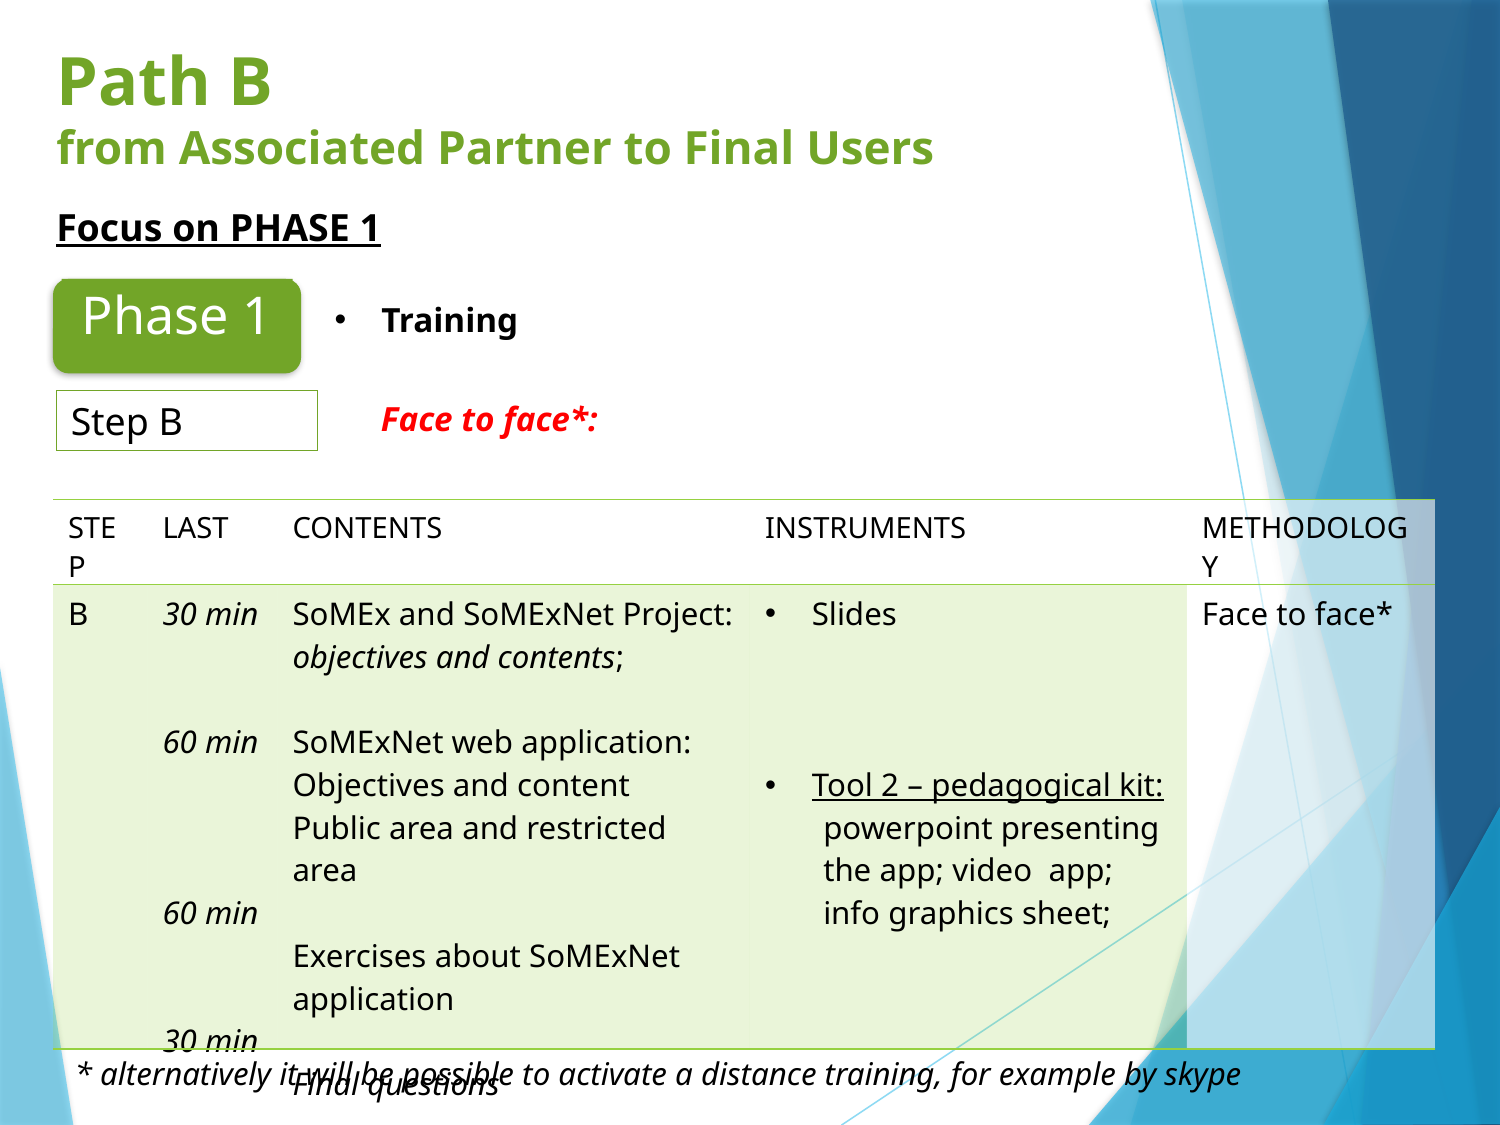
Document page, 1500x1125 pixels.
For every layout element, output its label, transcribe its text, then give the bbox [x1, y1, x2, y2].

table_cell Face to face* [1187, 585, 1435, 1046]
table_header METHODOLOGY [1187, 500, 1435, 584]
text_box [52, 278, 302, 374]
table_cell Slides Tool 2 – pedagogical kit: powerpoint presenting the app; video app; info graphics sheet; [750, 585, 1187, 1046]
table_cell 30 min 60 min 60 min 30 min [148, 585, 278, 1046]
table_header CONTENTS [278, 500, 750, 584]
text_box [55, 390, 1424, 452]
table_header INSTRUMENTS [750, 500, 1187, 584]
title Path B from Associated Partner to Final Users [41, 30, 1415, 114]
text_box * alternatively it will be possible to activate a distance training, for example by skype [59, 1046, 1462, 1099]
table_cell SoMEx and SoMExNet Project: objectives and contents; SoMExNet web application: Objectives and content Public area and restricted area Exercises about SoMExNet application Final questions [278, 585, 750, 1046]
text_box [324, 254, 1500, 384]
table_cell B [53, 585, 148, 1048]
table_header STEP [53, 500, 148, 584]
text_box Focus on PHASE 1 [41, 196, 1187, 264]
table_header LAST [148, 500, 278, 584]
